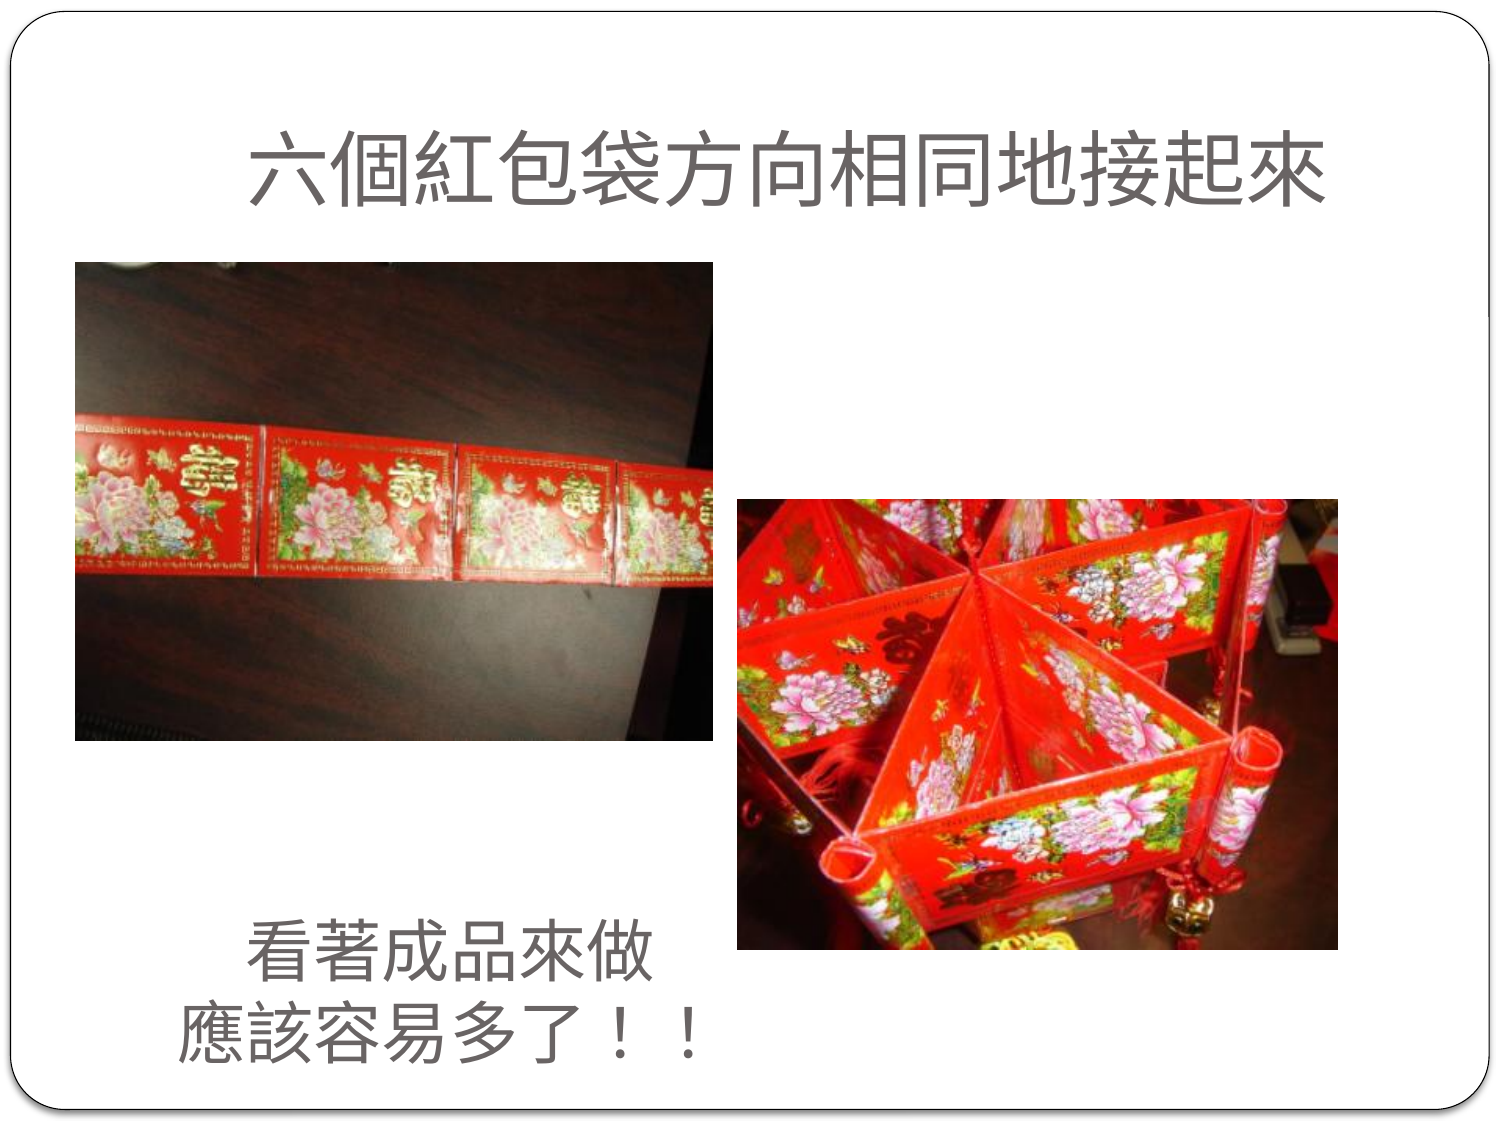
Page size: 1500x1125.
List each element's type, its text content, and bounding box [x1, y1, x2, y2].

text_box 看著成品來做 應該容易多了！！ [87, 900, 813, 1088]
picture [737, 499, 1338, 951]
picture [74, 262, 713, 741]
title 六個紅包袋方向相同地接起來 [150, 45, 1425, 233]
